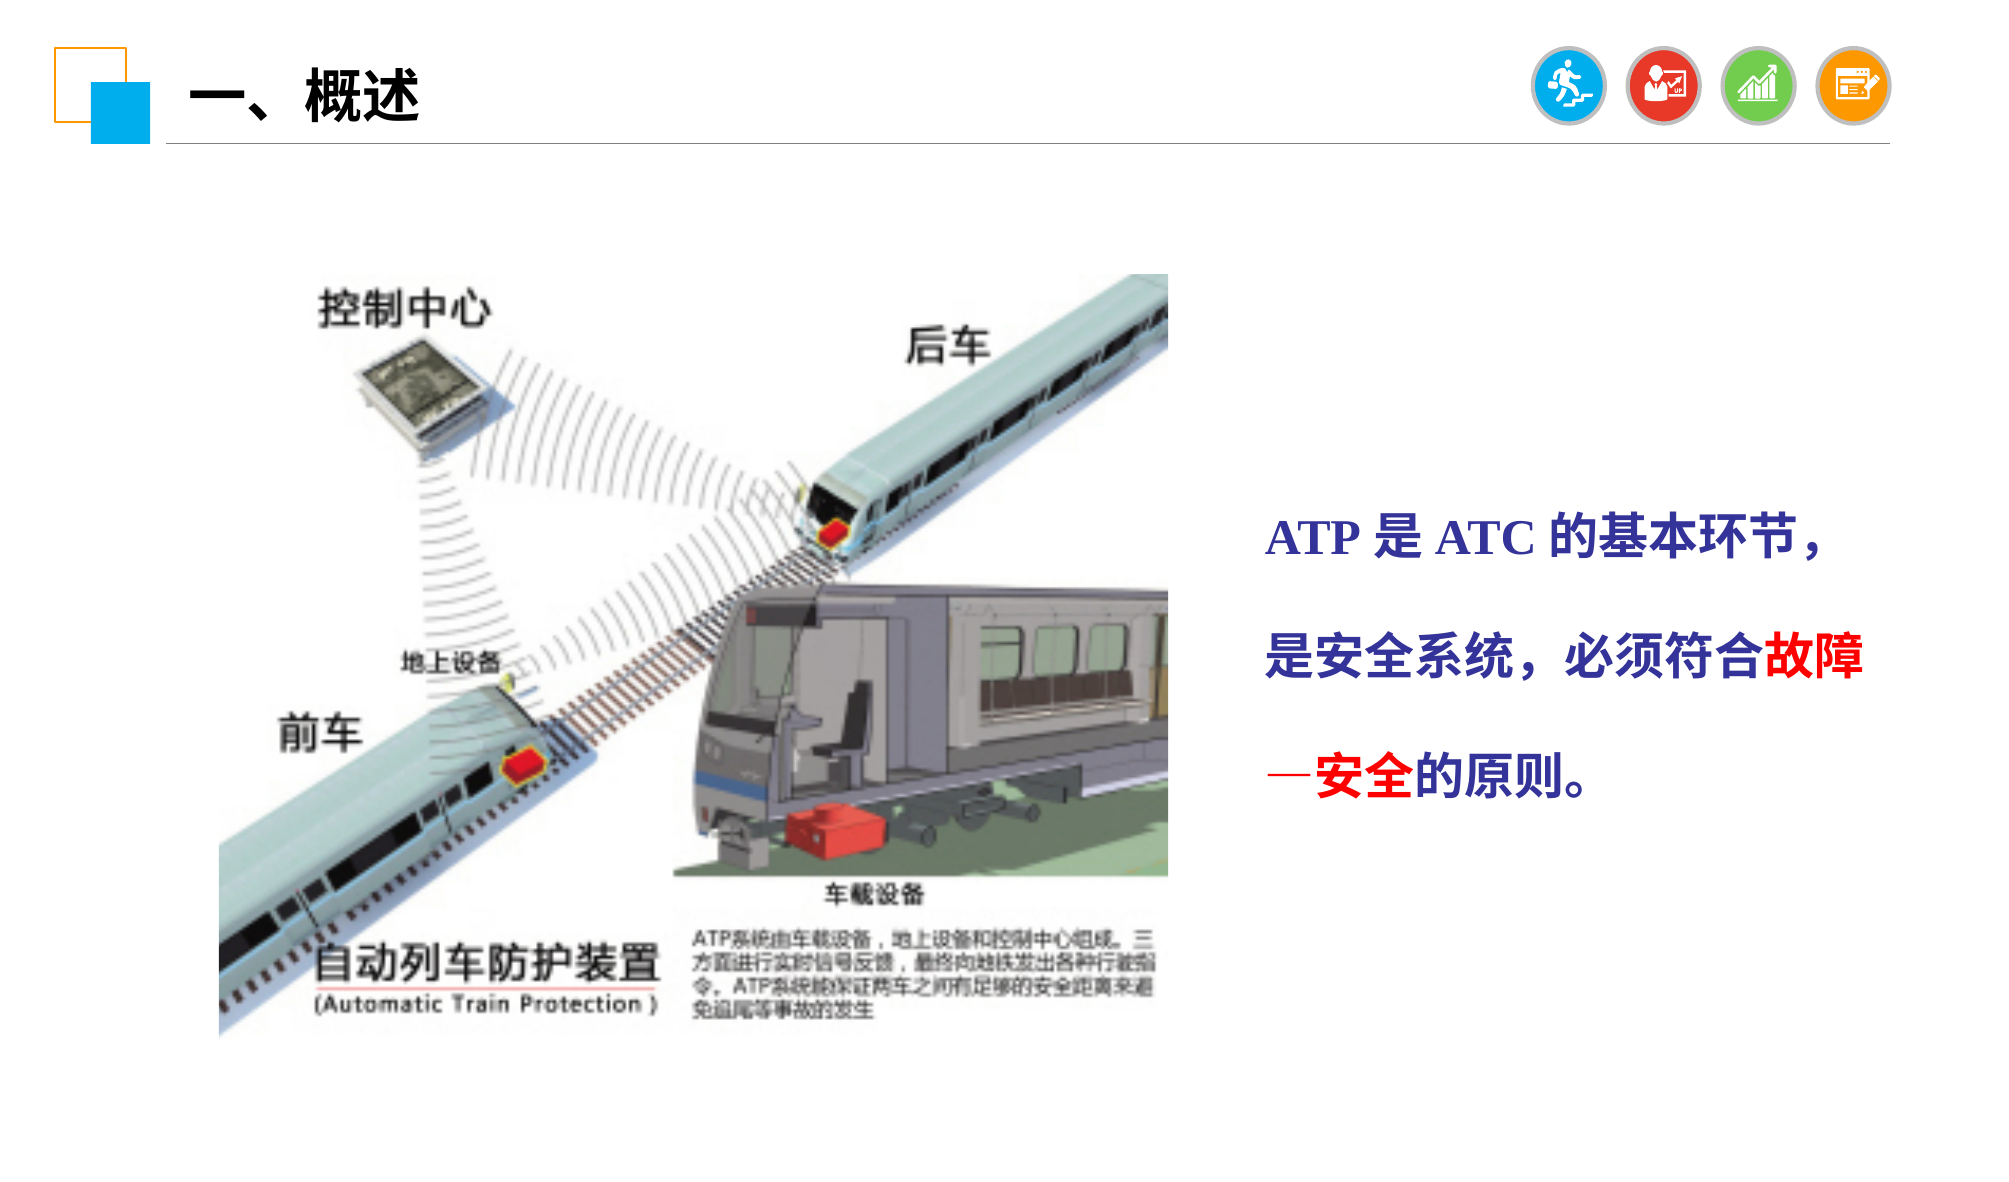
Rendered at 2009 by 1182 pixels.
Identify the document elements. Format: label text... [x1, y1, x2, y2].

text_box 一、概述 [173, 51, 437, 137]
picture [218, 273, 1169, 1039]
text_box ATP是ATC的基本环节，是安全系统，必须符合故障—安全的原则。 [1250, 436, 1895, 812]
